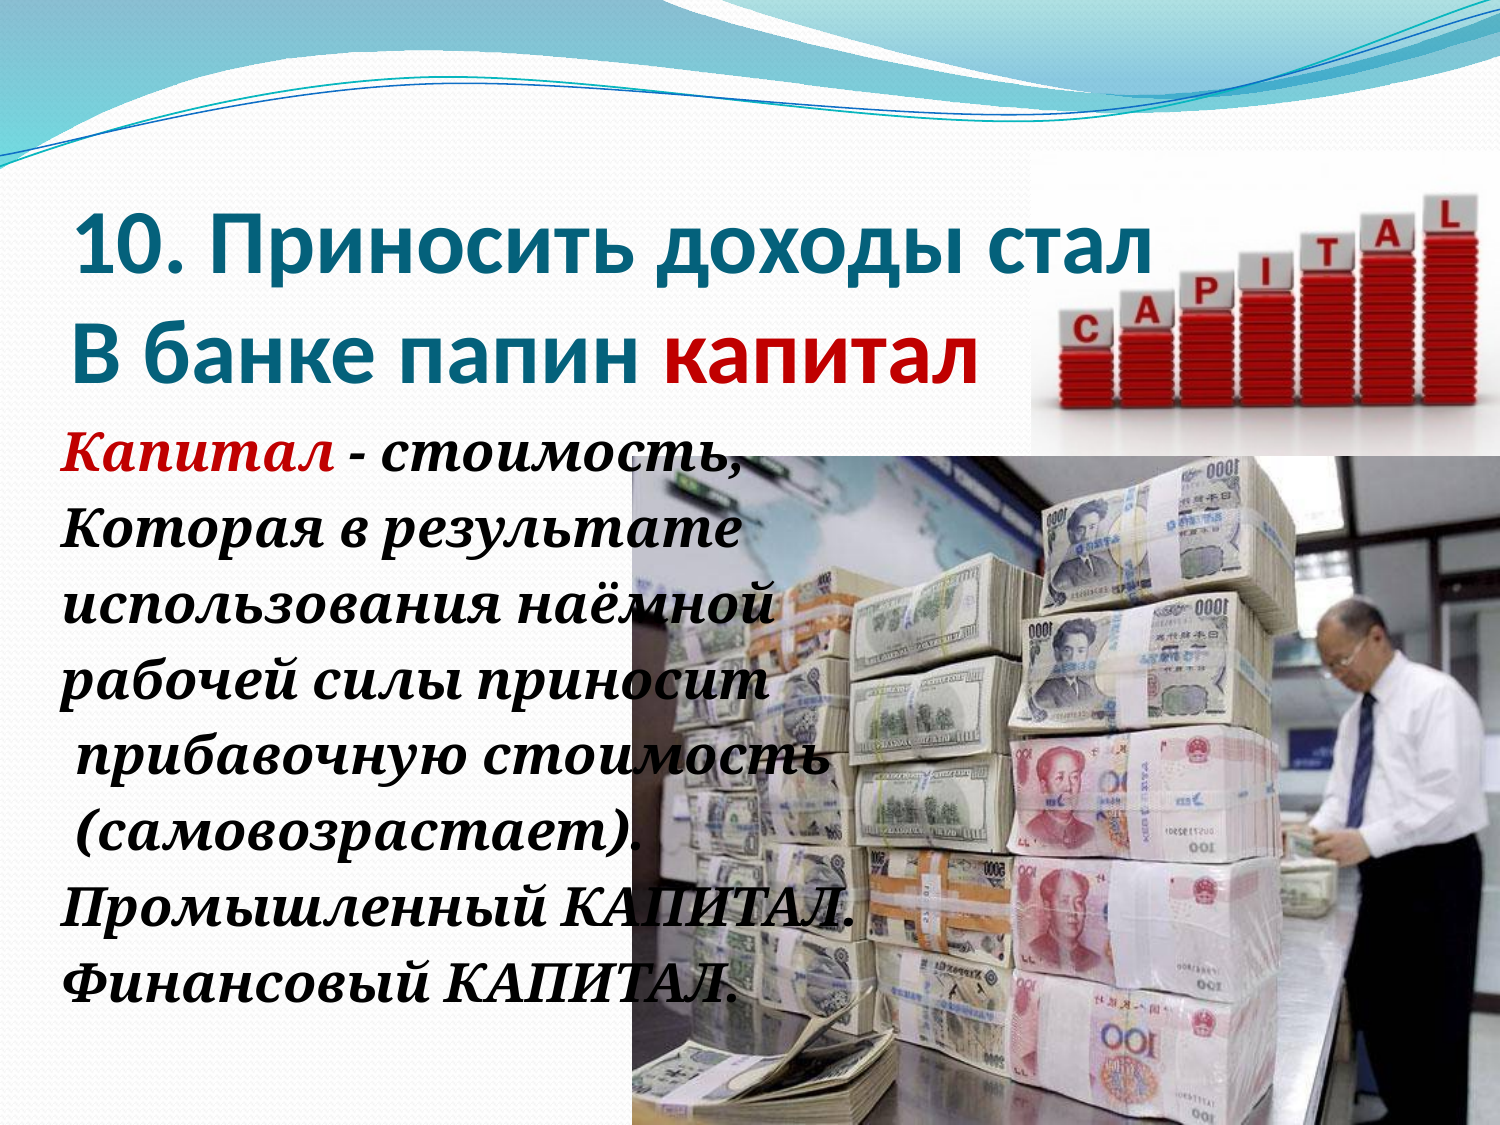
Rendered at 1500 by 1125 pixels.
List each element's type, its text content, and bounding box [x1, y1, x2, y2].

list Капитал - стоимость, Которая в результате использования наёмной рабочей силы приносит прибавочную стоимость (самовозрастает). Промышленный КАПИТАЛ. Финансовый КАПИТАЛ. [46, 409, 1024, 1038]
picture [632, 152, 1500, 1125]
title 10. Приносить доходы стал В банке папин капитал [70, 116, 1421, 409]
